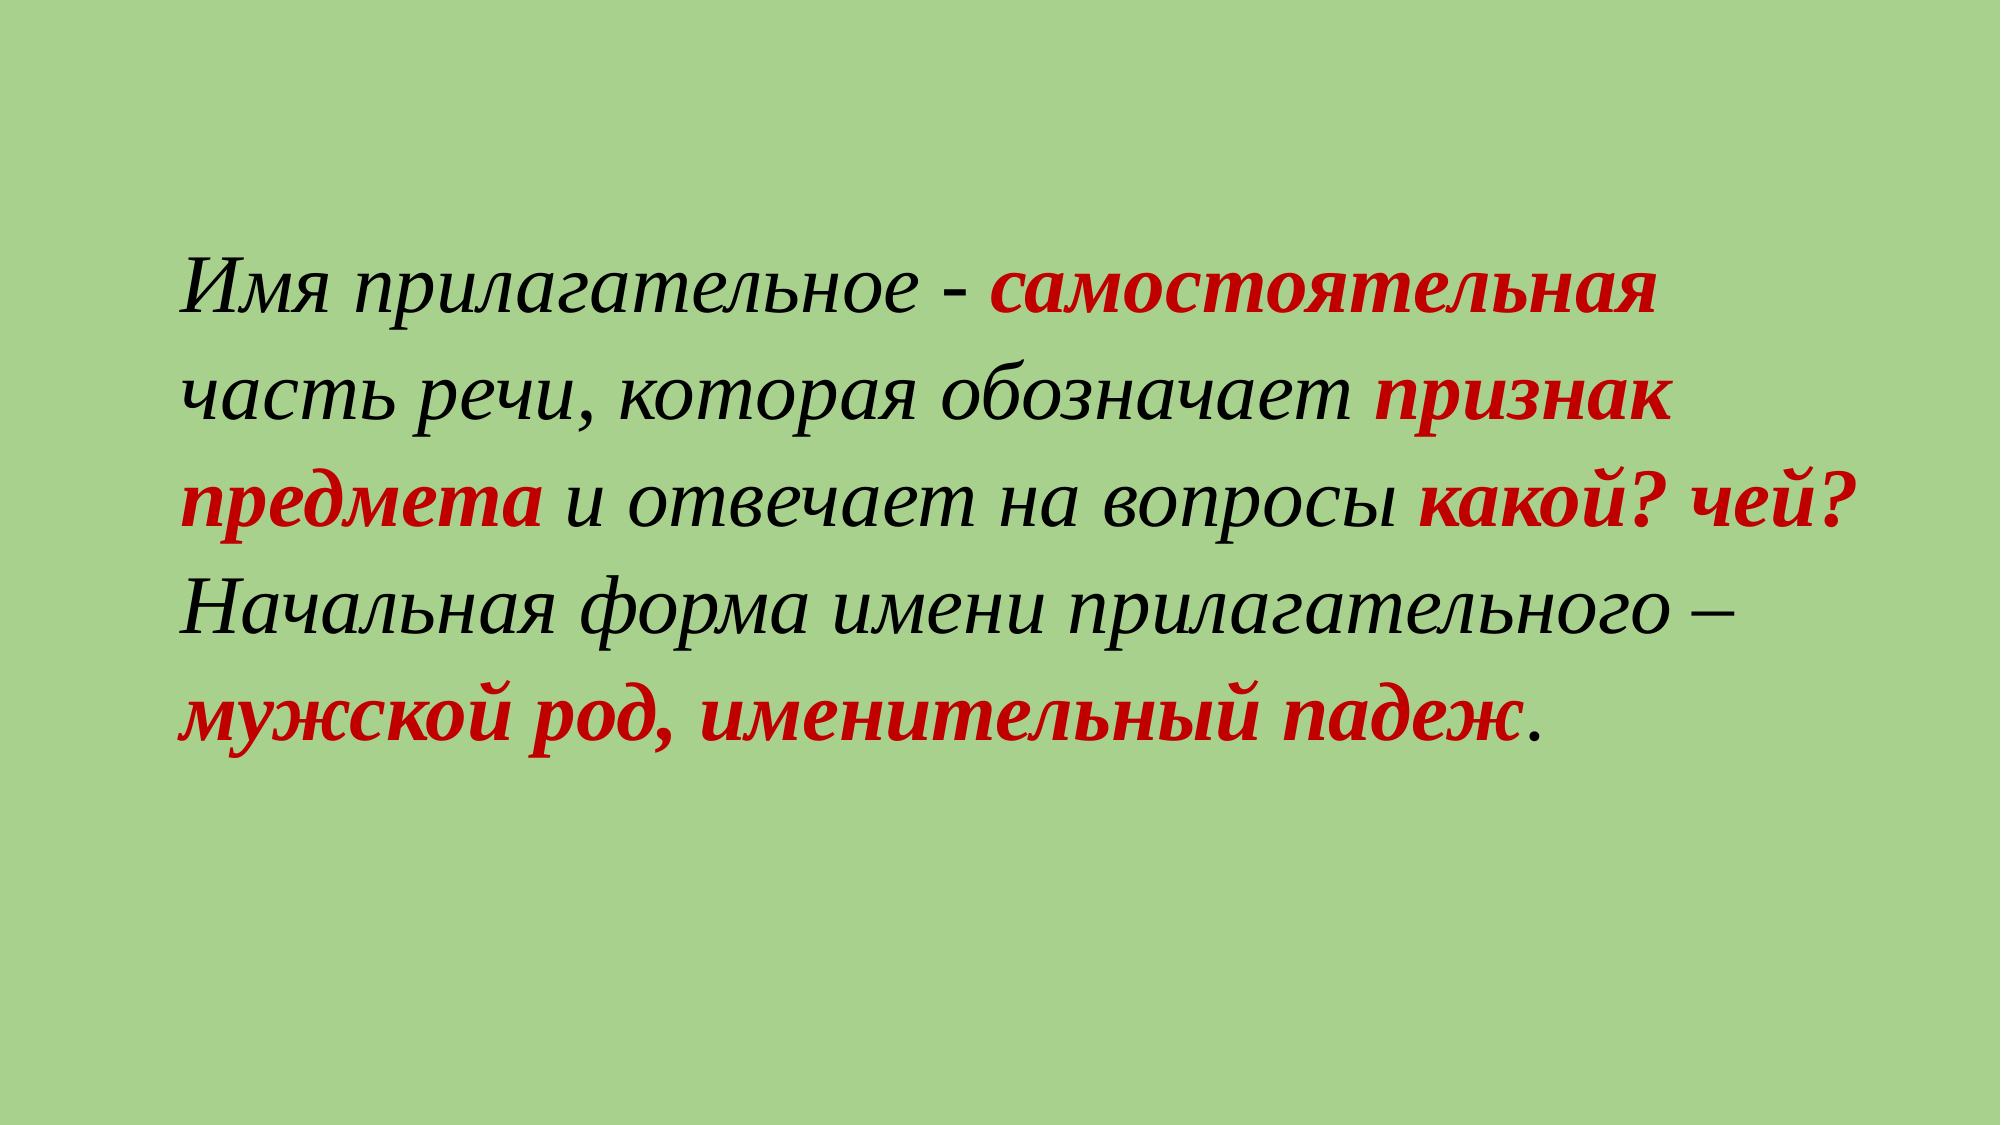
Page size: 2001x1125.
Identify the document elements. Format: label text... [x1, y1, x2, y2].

text_box Имя прилагательное - самостоятельная часть речи, которая обозначает признак предмета и отвечает на вопросы какой? чей? Начальная форма имени прилагательного – мужской род, именительный падеж. [165, 214, 1877, 765]
